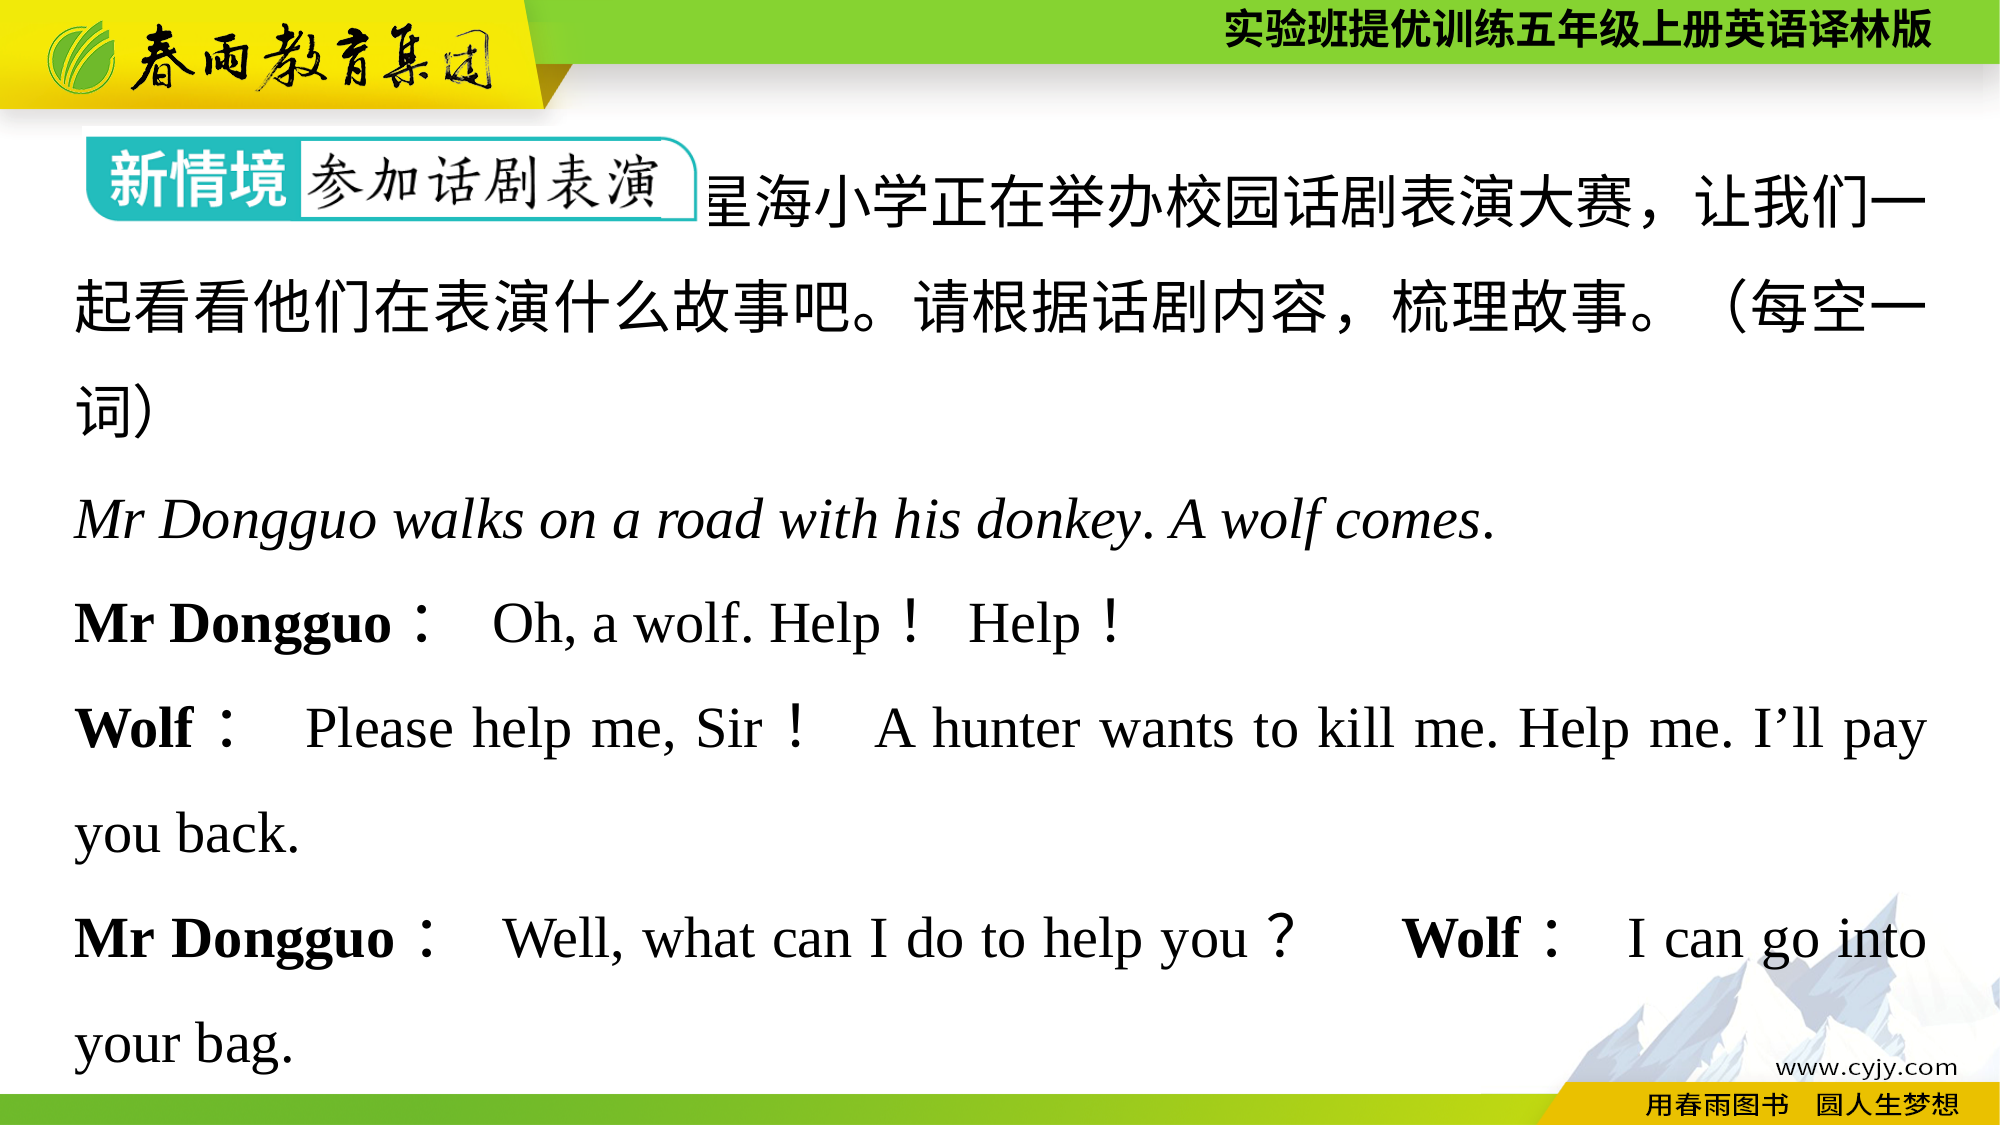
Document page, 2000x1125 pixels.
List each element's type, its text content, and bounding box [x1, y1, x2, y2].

list 星海小学正在举办校园话剧表演大赛，让我们一起看看他们在表演什么故事吧。请根据话剧内容，梳理故事。（每空一词） Mr Dongguo walks on a road with his donkey. A wolf comes. Mr Dongguo： Oh, a wolf. Help！Help！ Wolf： Please help me, Sir！ A hunter wants to kill me. Help me. I’ll pay you back. Mr Dongguo： Well, what can I do to help you？ Wolf： I can go into your bag. [59, 122, 1944, 1092]
picture [0, 0, 2000, 1125]
